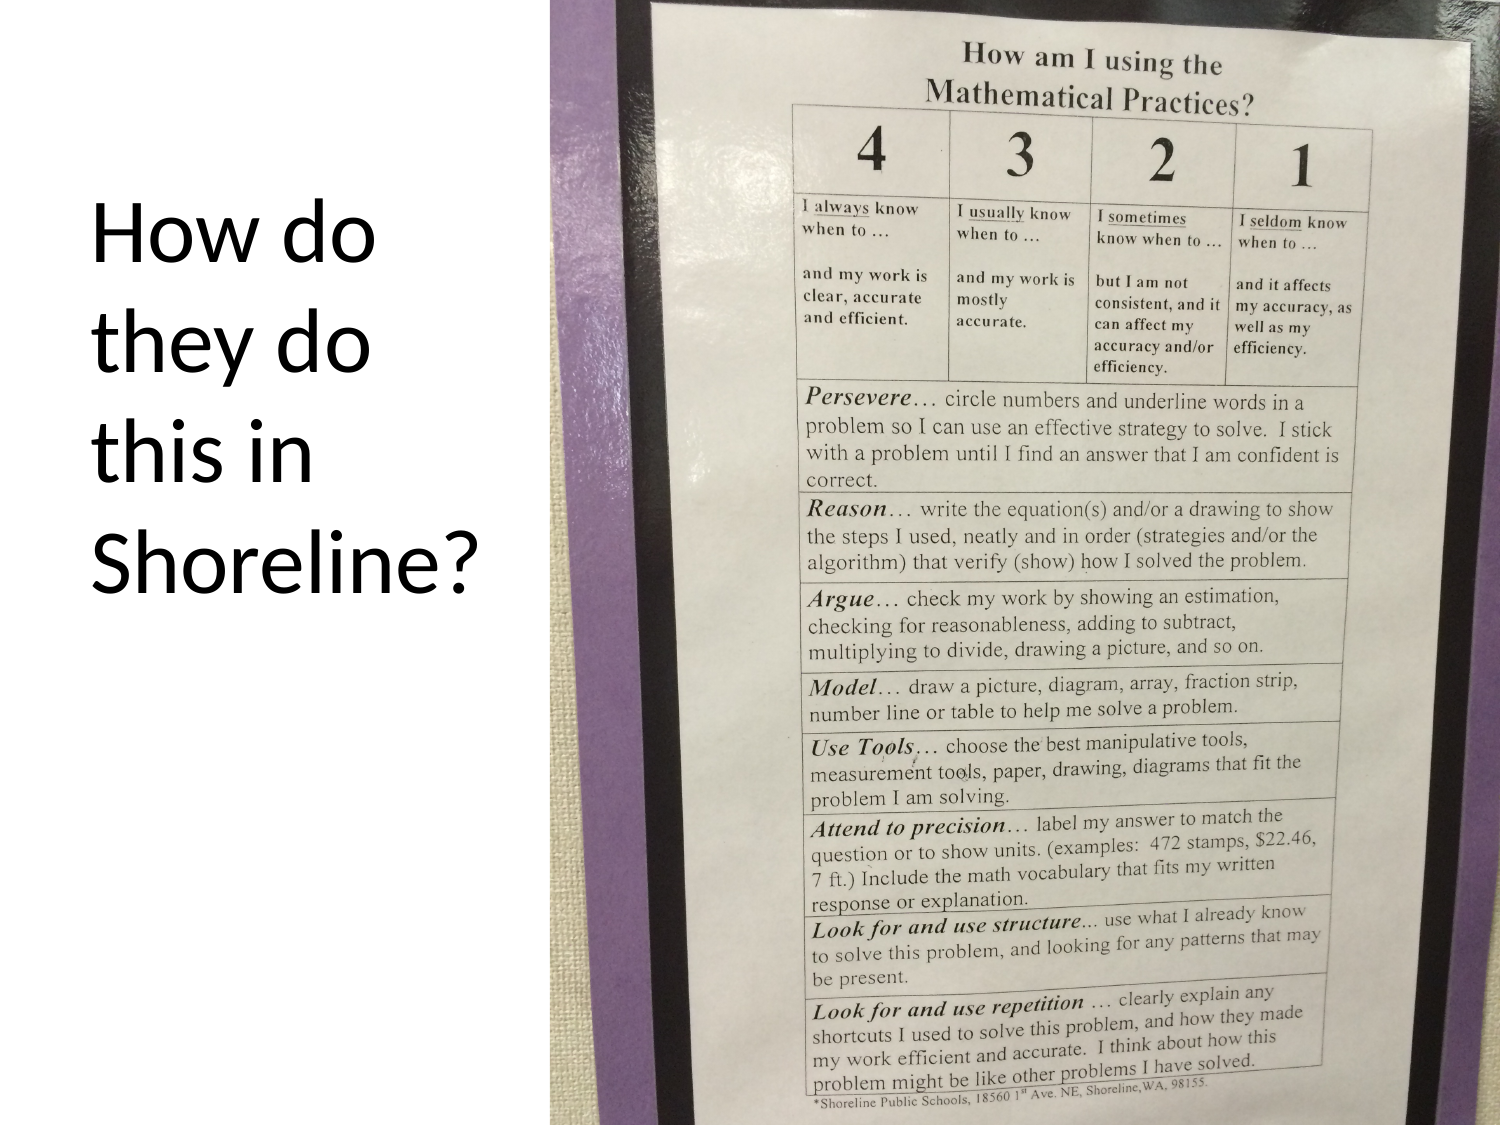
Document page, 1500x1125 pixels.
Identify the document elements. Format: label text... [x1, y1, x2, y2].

title How do they do this in Shoreline? [75, 45, 538, 738]
picture [549, 0, 1500, 1125]
